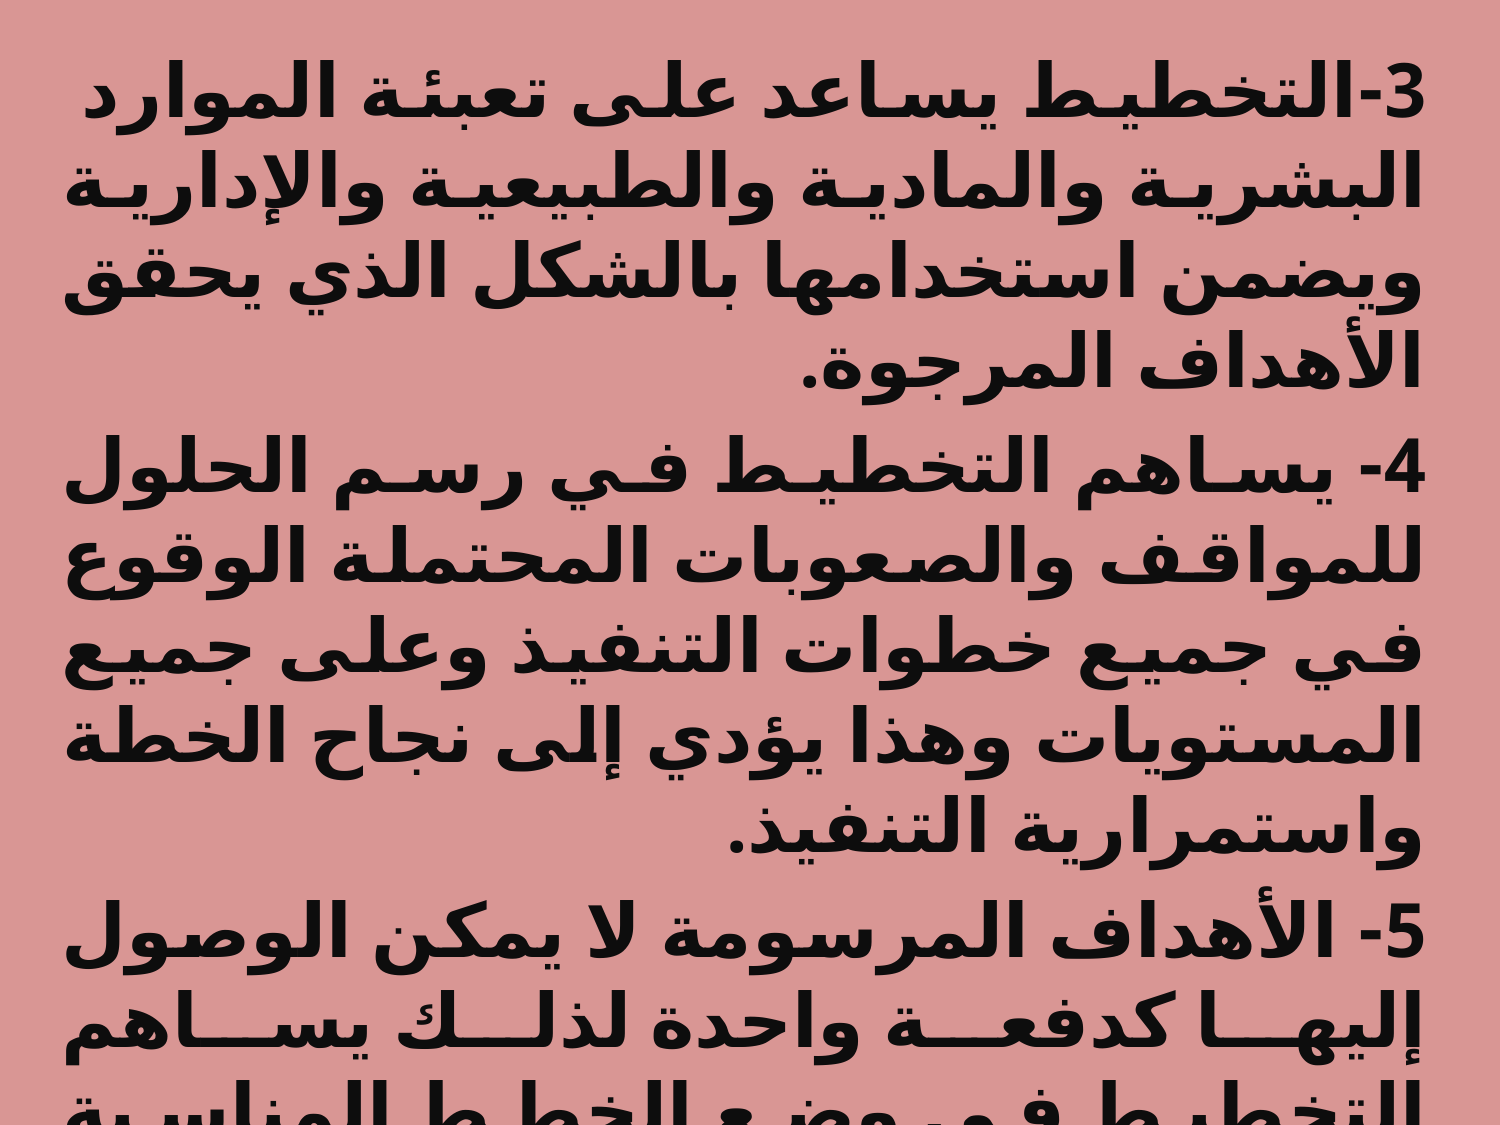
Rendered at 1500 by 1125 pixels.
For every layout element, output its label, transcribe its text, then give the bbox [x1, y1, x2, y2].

subtitle 3-التخطيط يساعد على تعبئة الموارد البشرية والمادية والطبيعية والإدارية ويضمن استخدامها بالشكل الذي يحقق الأهداف المرجوة. 4- يساهم التخطيط في رسم الحلول للمواقف والصعوبات المحتملة الوقوع في جميع خطوات التنفيذ وعلى جميع المستويات وهذا يؤدي إلى نجاح الخطة واستمرارية التنفيذ. 5- الأهداف المرسومة لا يمكن الوصول إليها كدفعة واحدة لذلك يساهم التخطيط في وضع الخطط المناسبة للوصول إلى تلك الأهداف النهائية عن طريق الوصول في كل خطة إلى الأهداف كوسيلة نهائية للأهداف النهائية. [46, 35, 1442, 1079]
